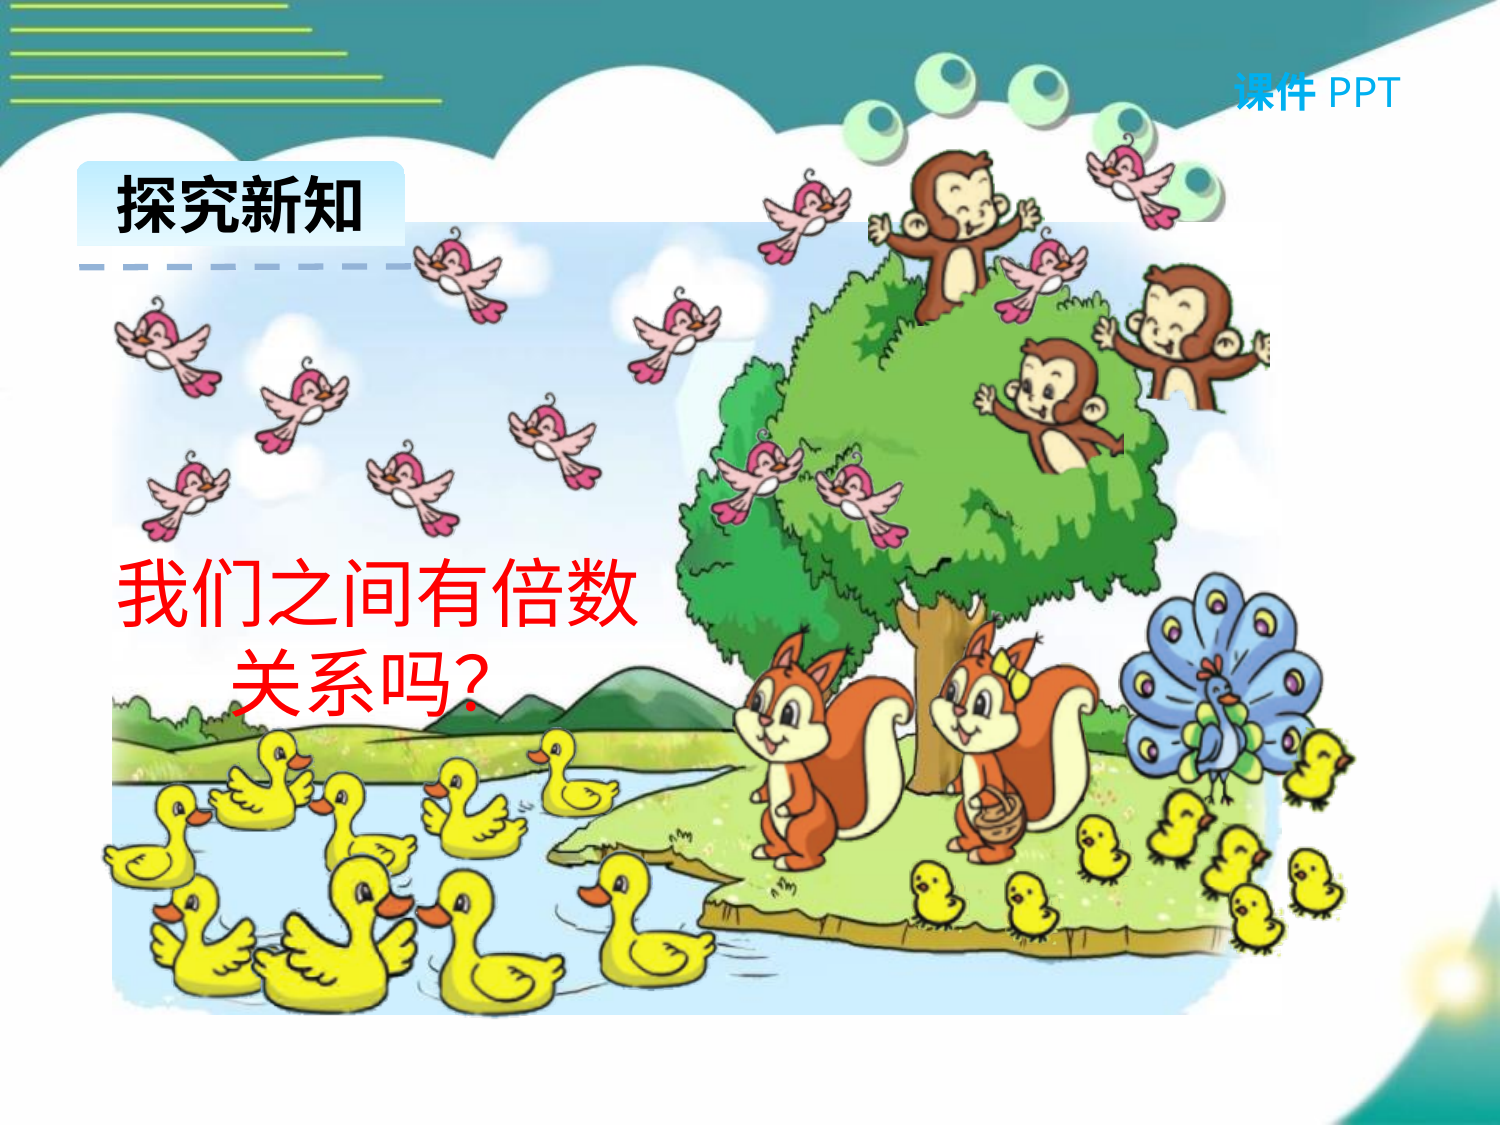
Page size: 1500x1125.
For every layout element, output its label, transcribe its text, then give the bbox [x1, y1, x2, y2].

text_box 我们之间有倍数关系吗？ [100, 538, 107, 734]
picture [0, 0, 1500, 1125]
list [112, 906, 121, 1016]
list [112, 222, 1282, 856]
text_box 课件PPT [1218, 58, 1418, 124]
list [591, 886, 1282, 1016]
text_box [76, 160, 420, 268]
